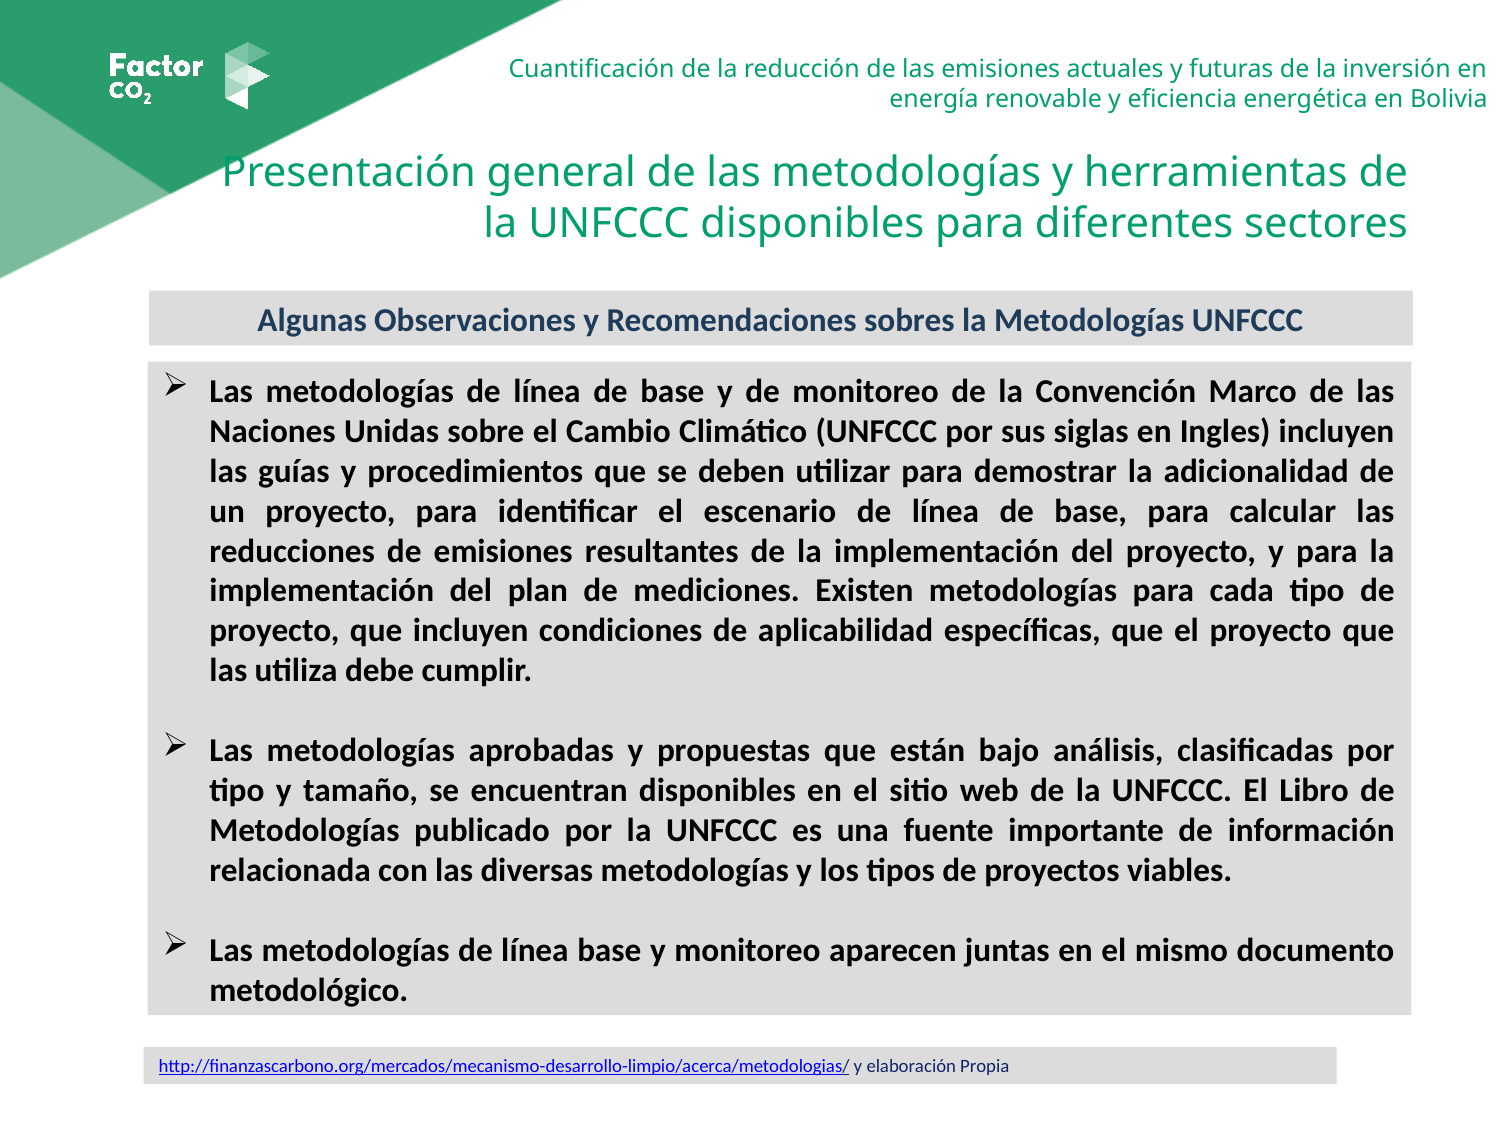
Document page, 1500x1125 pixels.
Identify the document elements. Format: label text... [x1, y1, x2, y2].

text_box Presentación general de las metodologías y herramientas de la UNFCCC disponibles para diferentes sectores [171, 137, 1424, 253]
text_box Las metodologías de línea de base y de monitoreo de la Convención Marco de las Naciones Unidas sobre el Cambio Climático (UNFCCC por sus siglas en Ingles) incluyen las guías y procedimientos que se deben utilizar para demostrar la adicionalidad de un proyecto, para identificar el escenario de línea de base, para calcular las reducciones de emisiones resultantes de la implementación del proyecto, y para la implementación del plan de mediciones. Existen metodologías para cada tipo de proyecto, que incluyen condiciones de aplicabilidad específicas, que el proyecto que las utiliza debe cumplir. Las metodologías aprobadas y propuestas que están bajo análisis, clasificadas por tipo y tamaño, se encuentran disponibles en el sitio web de la UNFCCC. El Libro de Metodologías publicado por la UNFCCC es una fuente importante de información relacionada con las diversas metodologías y los tipos de proyectos viables. Las metodologías de línea base y monitoreo aparecen juntas en el mismo documento metodológico. [147, 361, 1412, 1016]
text_box [0, 0, 1500, 75]
text_box http://finanzascarbono.org/mercados/mecanismo-desarrollo-limpio/acerca/metodologias/ y elaboración Propia [143, 1046, 1337, 1085]
text_box Algunas Observaciones y Recomendaciones sobres la Metodologías UNFCCC [149, 290, 1413, 346]
picture [0, 75, 1500, 1125]
